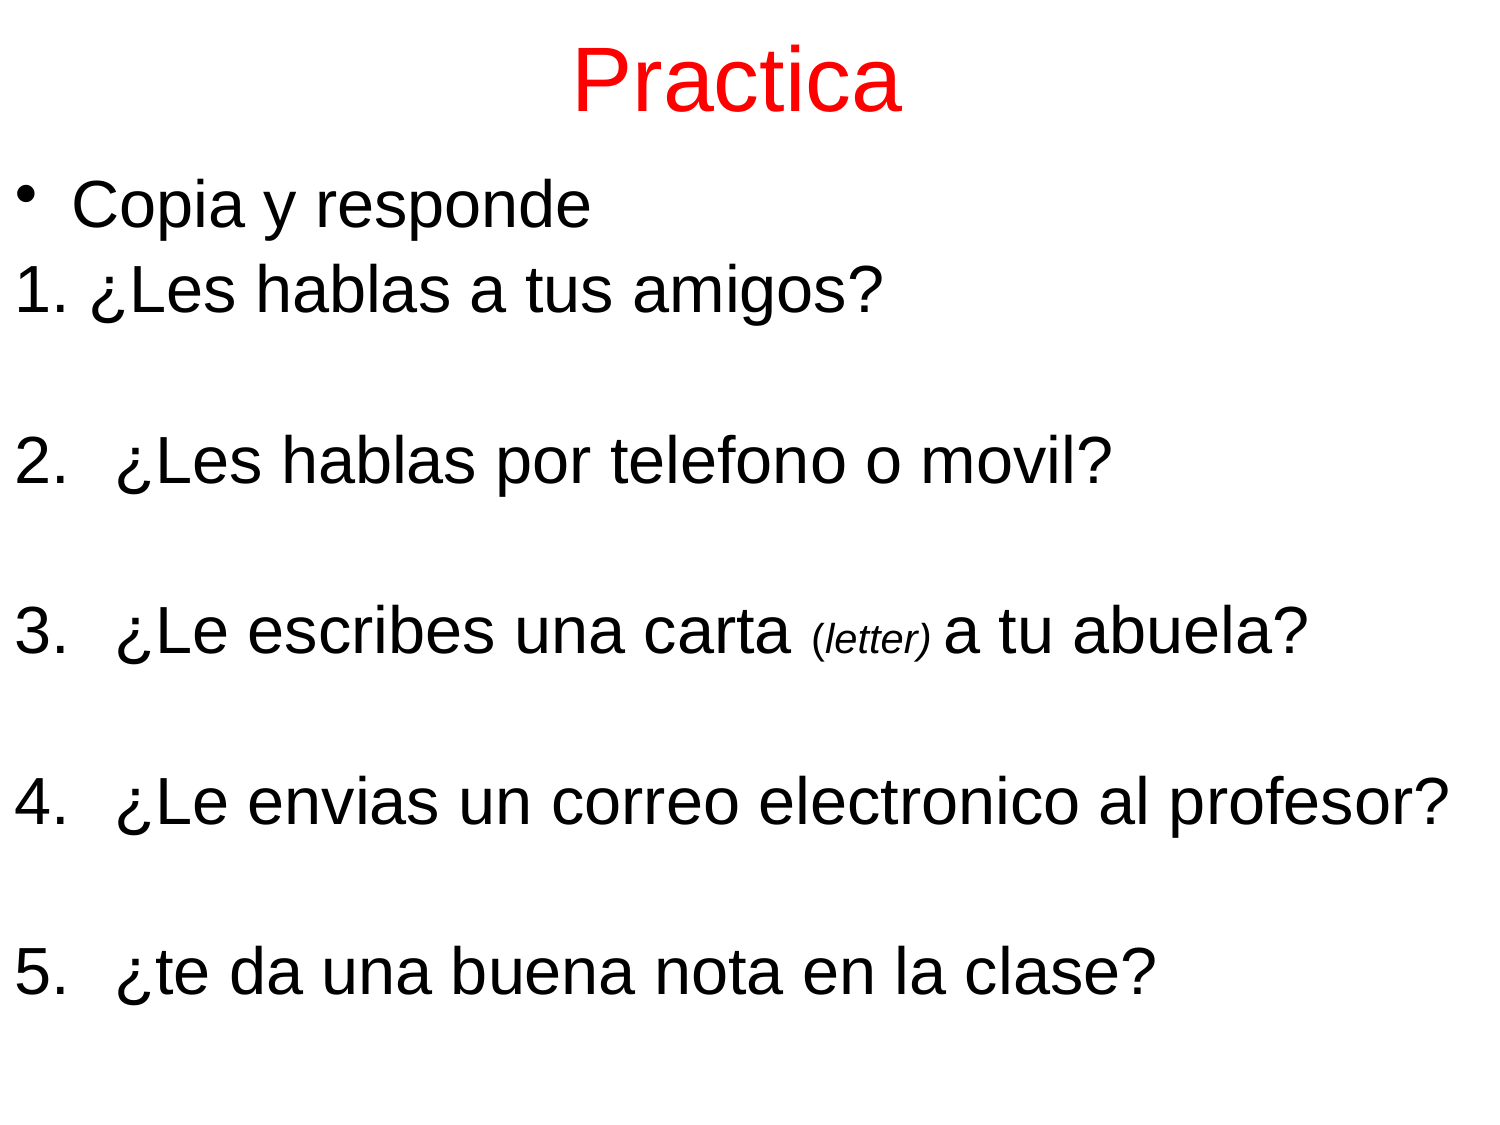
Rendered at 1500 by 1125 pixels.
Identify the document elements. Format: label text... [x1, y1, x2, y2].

text_box Copia y responde 1. ¿Les hablas a tus amigos? ¿Les hablas por telefono o movil? ¿Le escribes una carta (letter) a tu abuela? ¿Le envias un correo electronico al profesor? ¿te da una buena nota en la clase? [0, 162, 1500, 1075]
text_box Practica [62, 12, 1413, 158]
